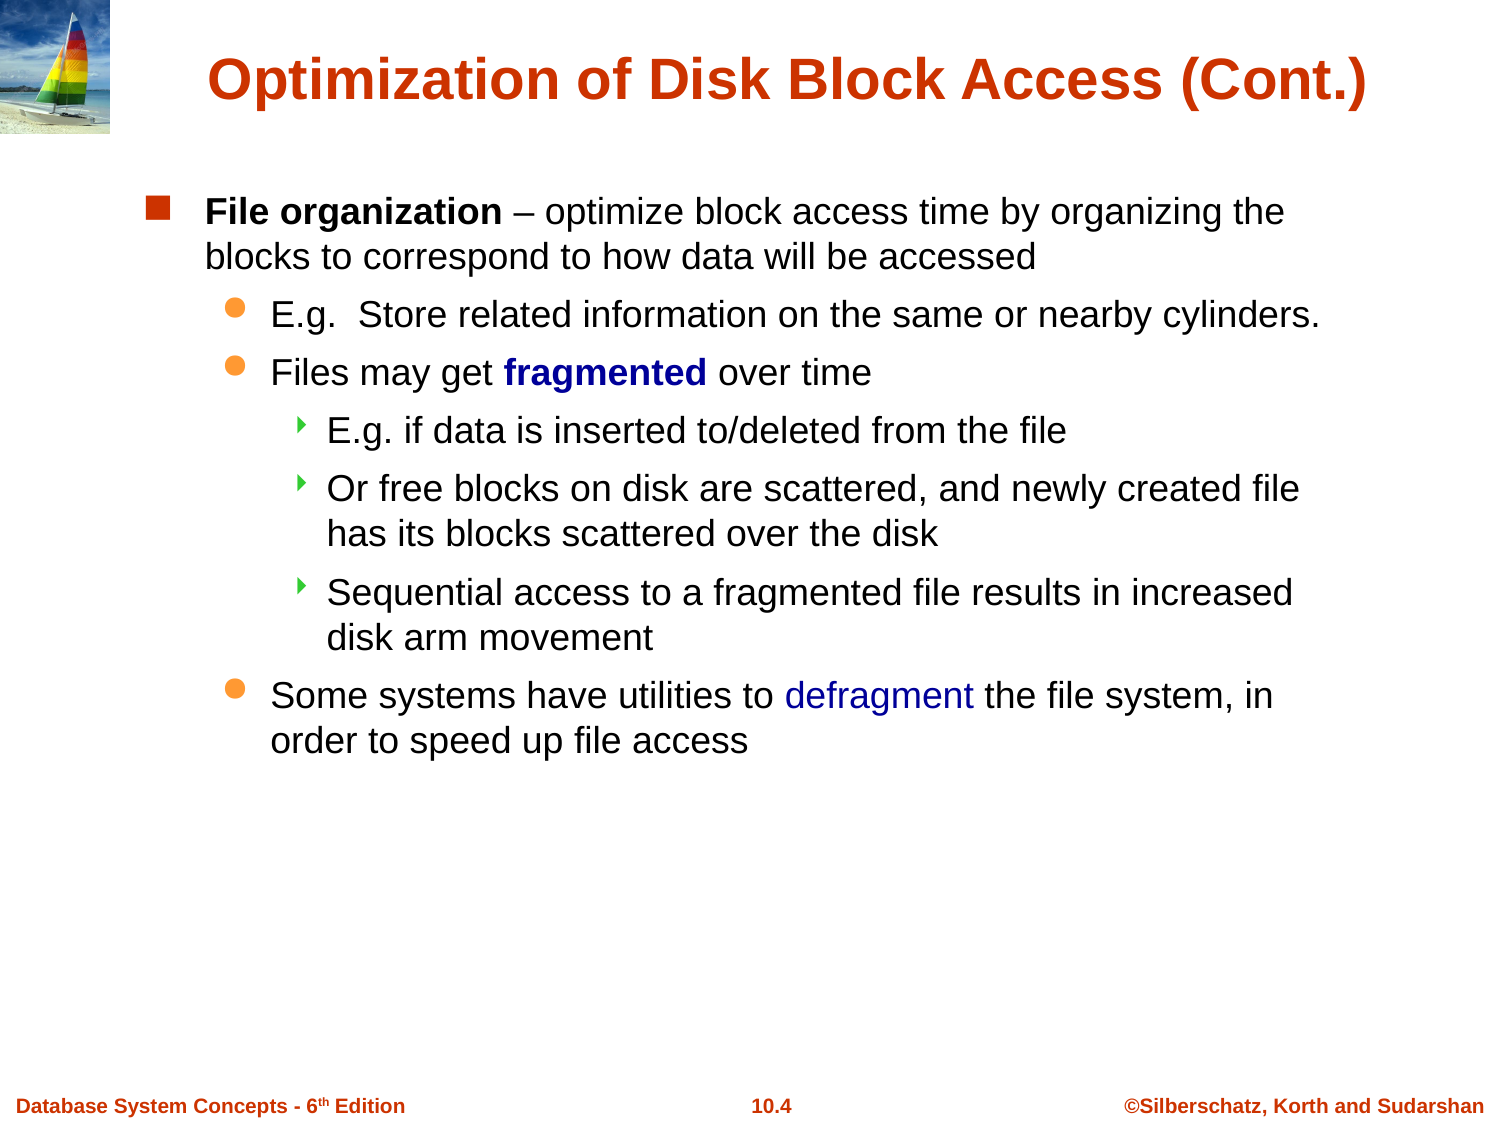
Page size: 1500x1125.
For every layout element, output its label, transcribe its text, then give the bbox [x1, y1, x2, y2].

list File organization – optimize block access time by organizing the blocks to correspond to how data will be accessed E.g. Store related information on the same or nearby cylinders. Files may get fragmented over time E.g. if data is inserted to/deleted from the file Or free blocks on disk are scattered, and newly created file has its blocks scattered over the disk Sequential access to a fragmented file results in increased disk arm movement Some systems have utilities to defragment the file system, in order to speed up file access [133, 179, 1345, 980]
title Optimization of Disk Block Access (Cont.) [125, 18, 1452, 120]
picture [0, 0, 110, 134]
